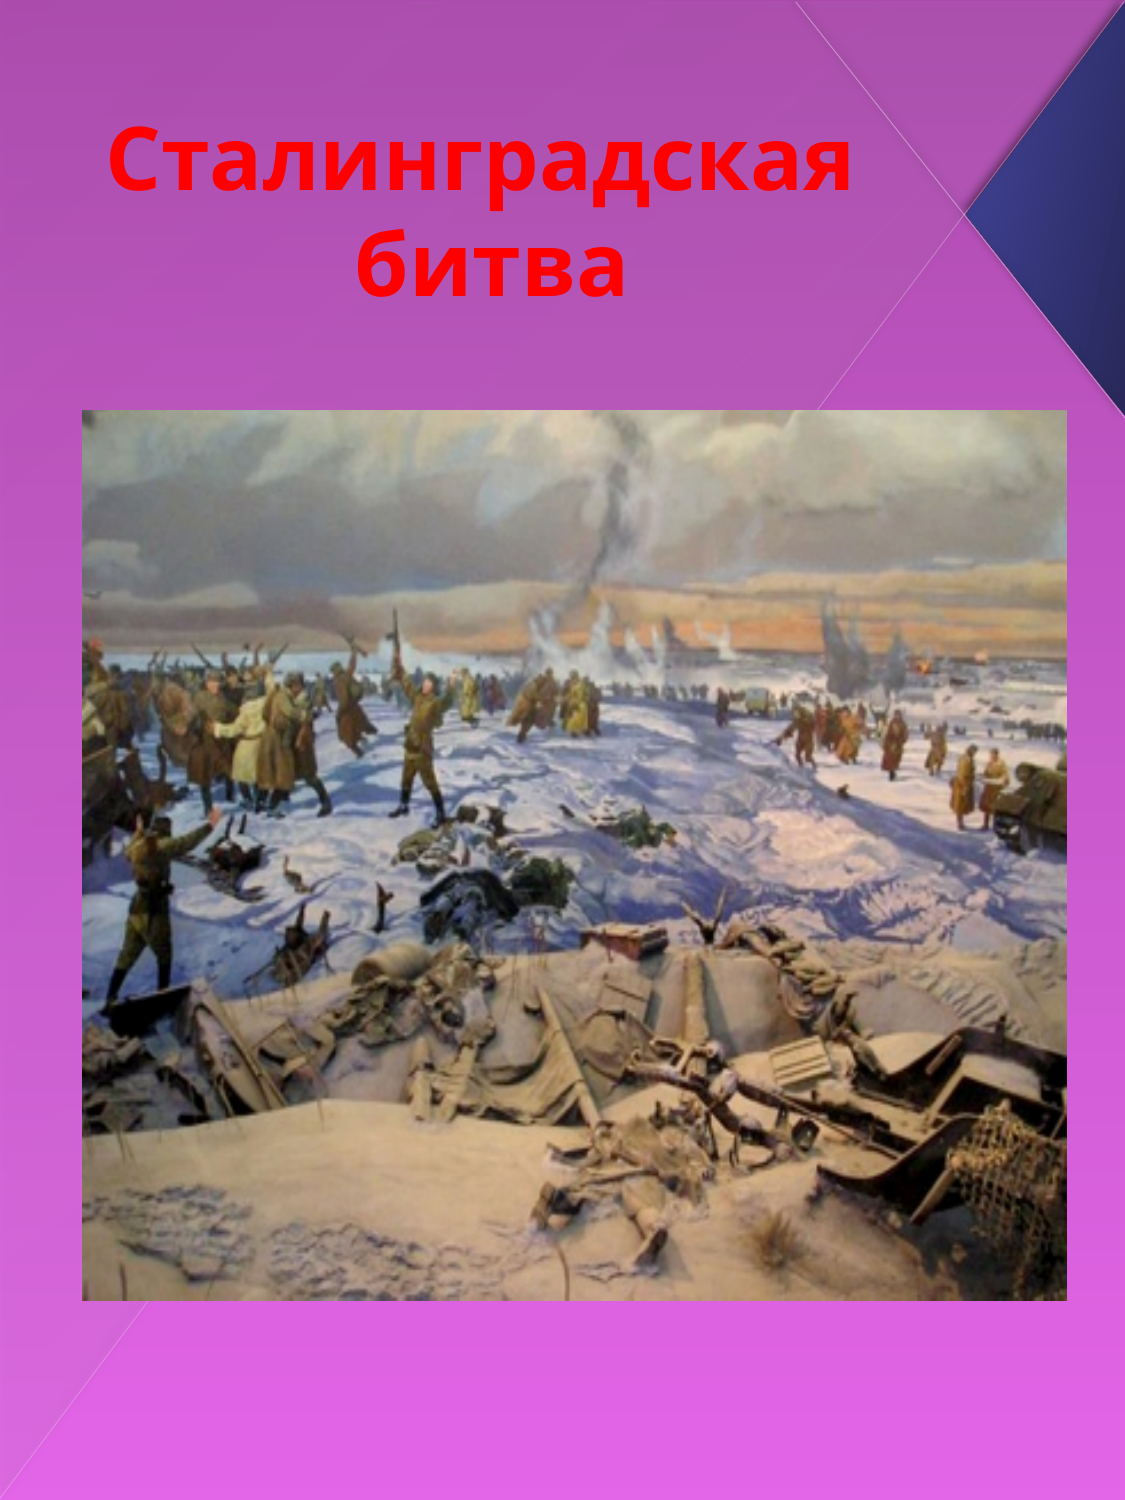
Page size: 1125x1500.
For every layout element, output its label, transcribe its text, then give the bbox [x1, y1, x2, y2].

picture [81, 409, 1067, 1301]
title Сталинградская битва [46, 59, 938, 358]
